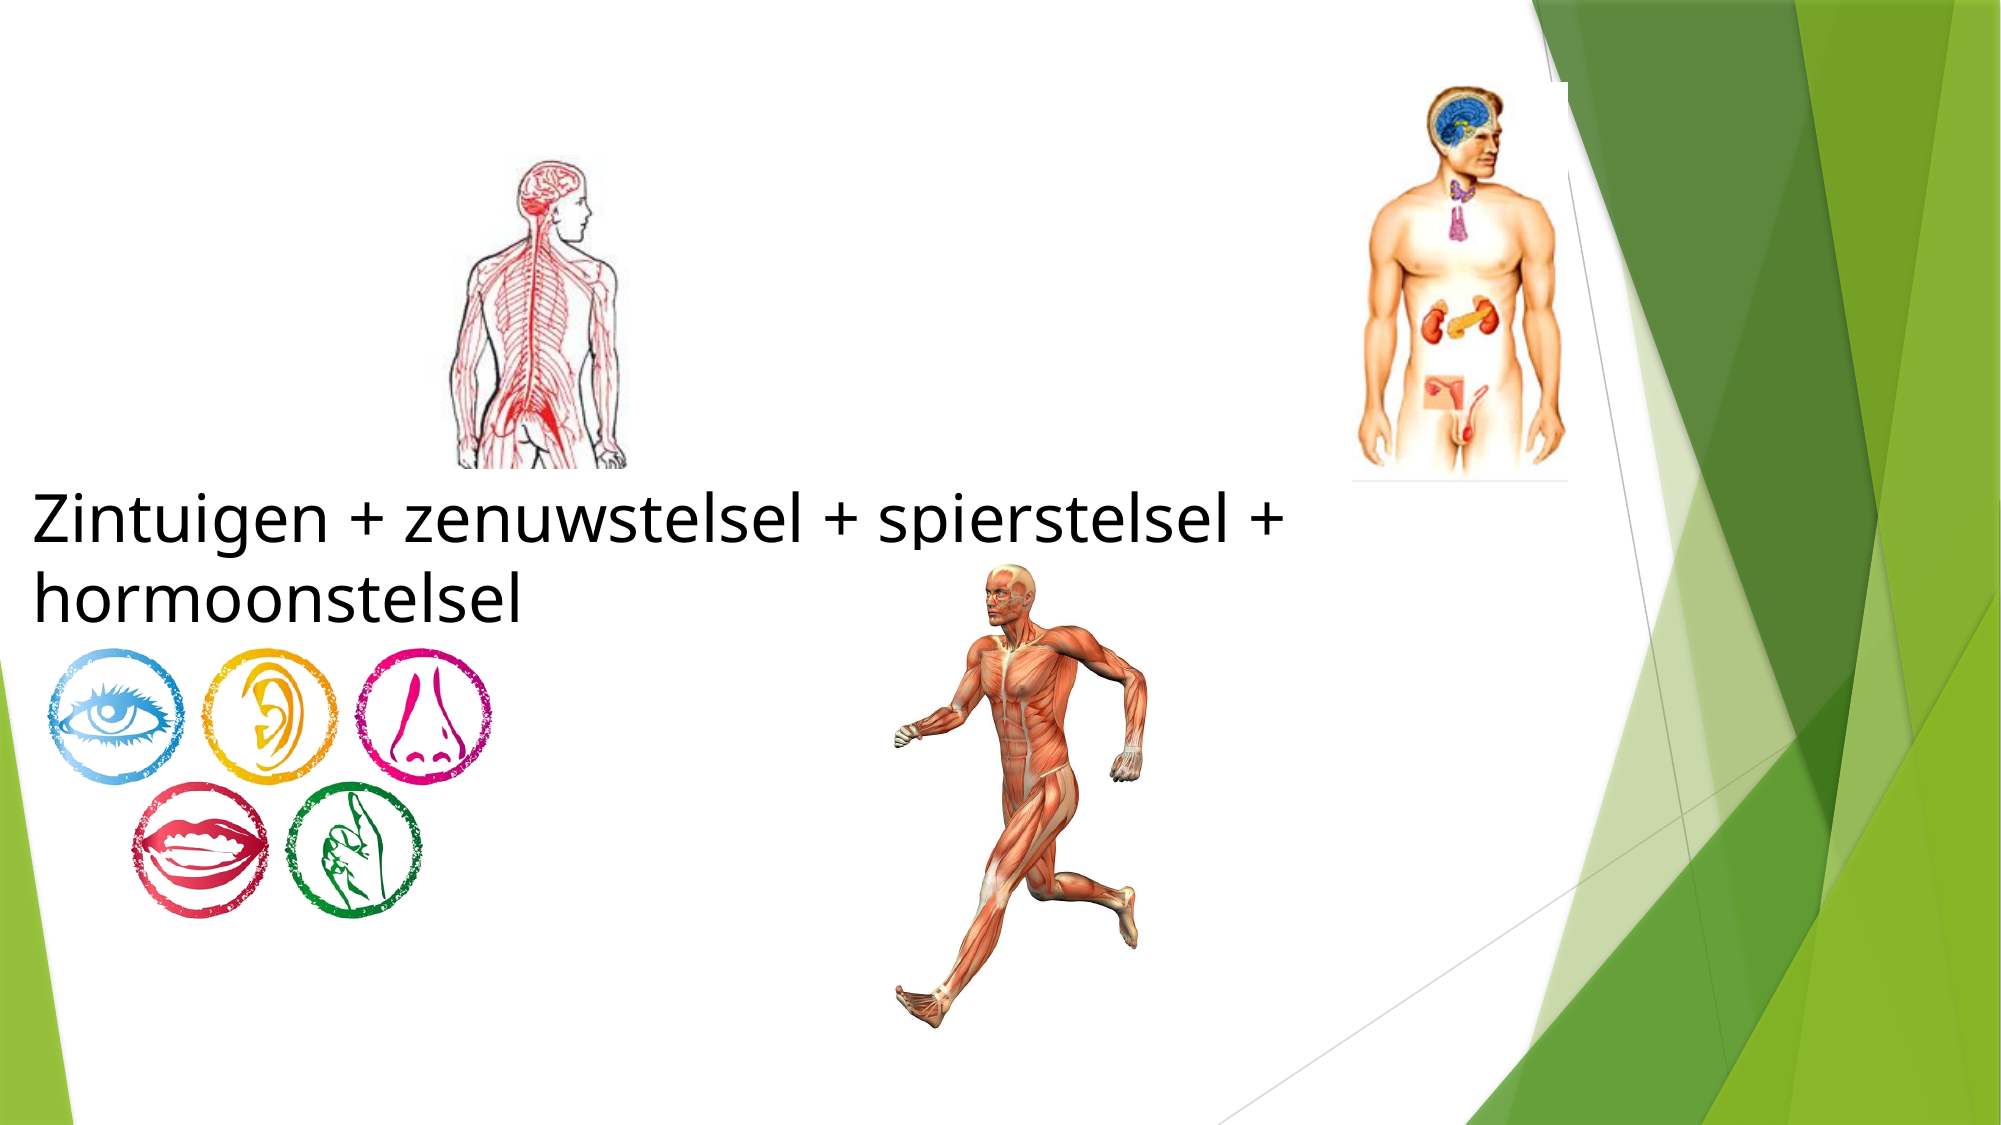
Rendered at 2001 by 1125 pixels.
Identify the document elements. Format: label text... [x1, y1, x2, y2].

picture [867, 550, 1180, 1046]
picture [378, 155, 693, 469]
text_box Zintuigen + zenuwstelsel + spierstelsel + hormoonstelsel [17, 468, 1777, 643]
picture [1351, 82, 1569, 482]
text_box Boek 5 thema 1 [1023, 7, 1591, 82]
picture [16, 630, 537, 928]
